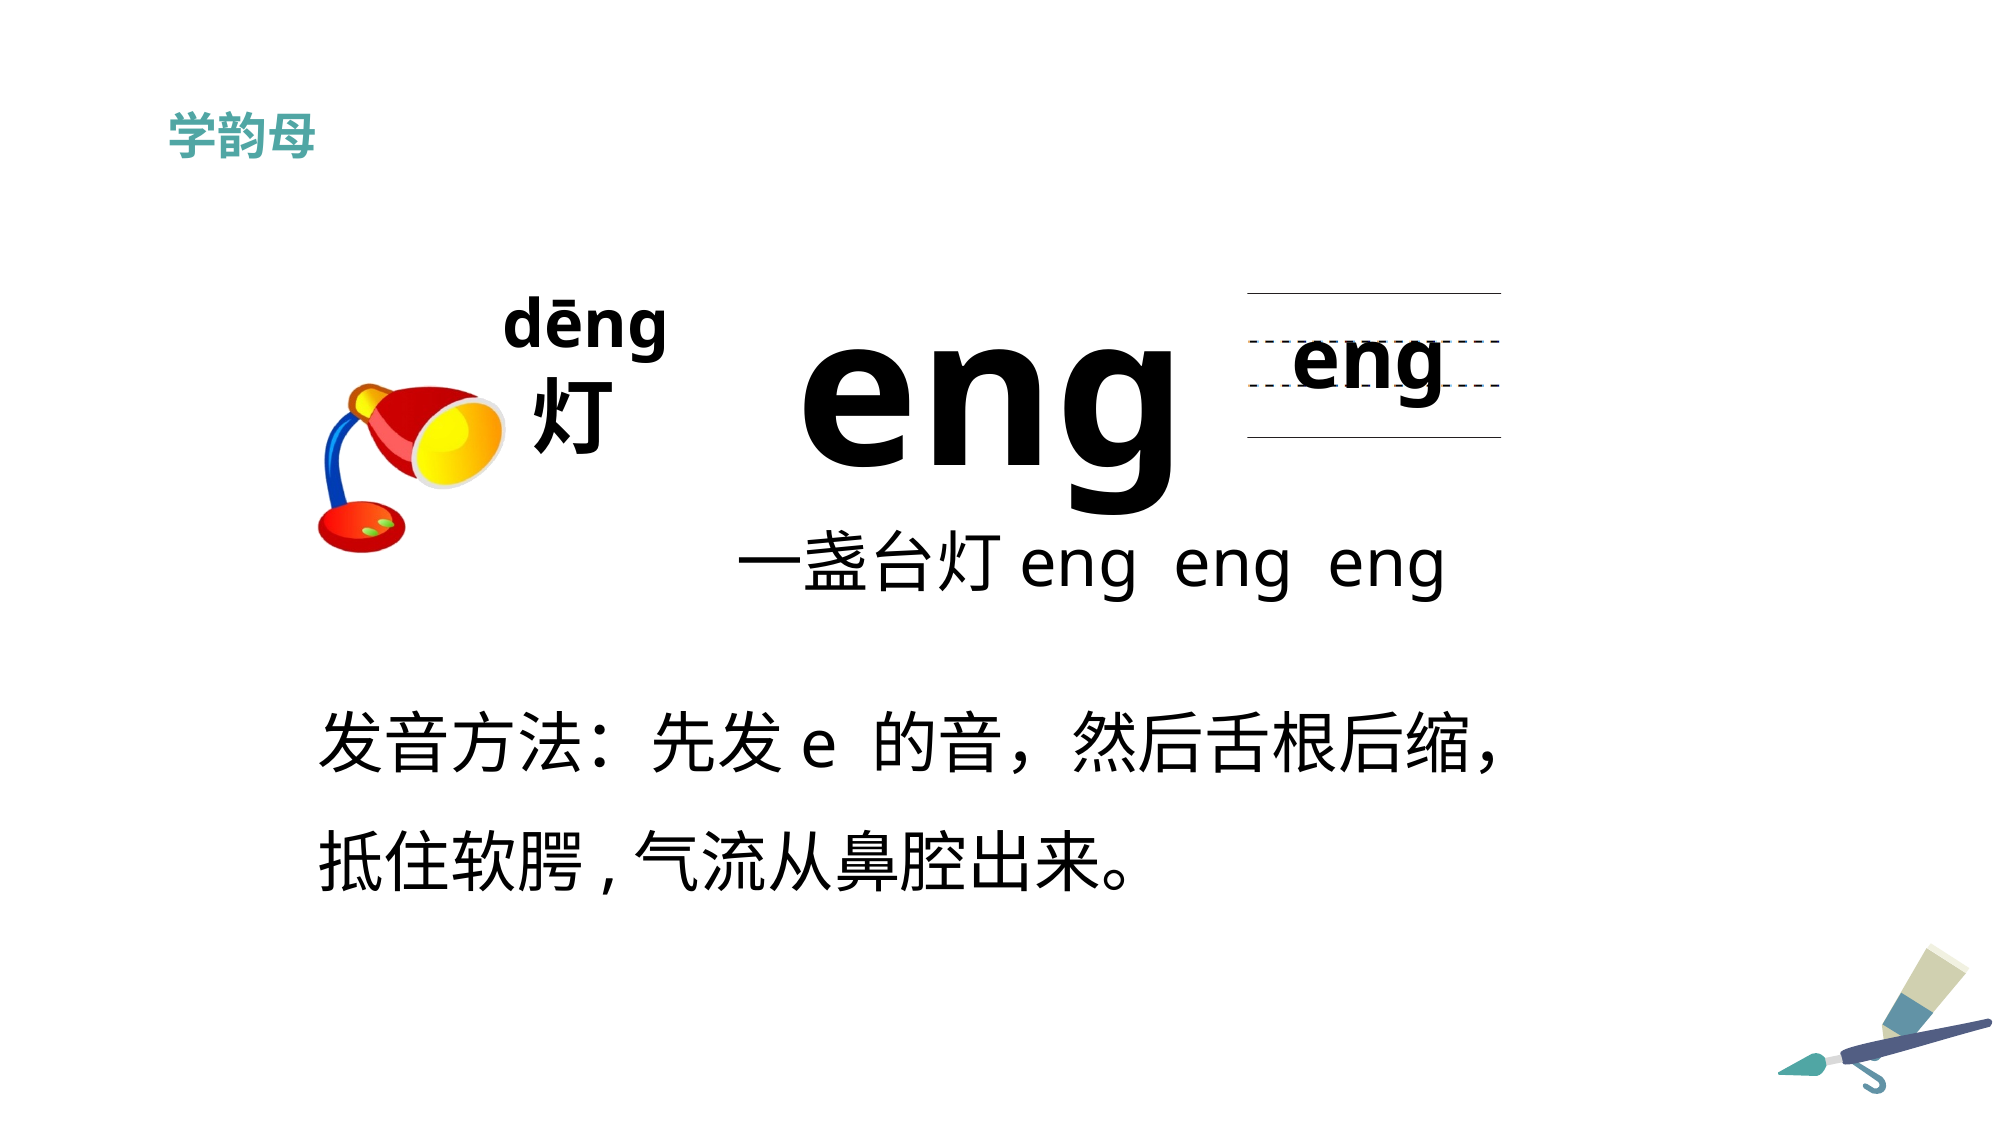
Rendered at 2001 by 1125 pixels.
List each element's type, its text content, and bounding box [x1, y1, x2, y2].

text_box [1811, 945, 1974, 1125]
text_box dēng 灯 [443, 256, 702, 472]
picture [236, 328, 556, 586]
text_box 发音方法：先发e 的音，然后舌根后缩，抵住软腭,气流从鼻腔出来。 [302, 652, 1528, 908]
text_box 一盏台灯eng eng eng [721, 512, 1663, 607]
picture [1247, 288, 1502, 456]
text_box eng [780, 249, 1326, 512]
text_box 学韵母 [152, 97, 333, 172]
